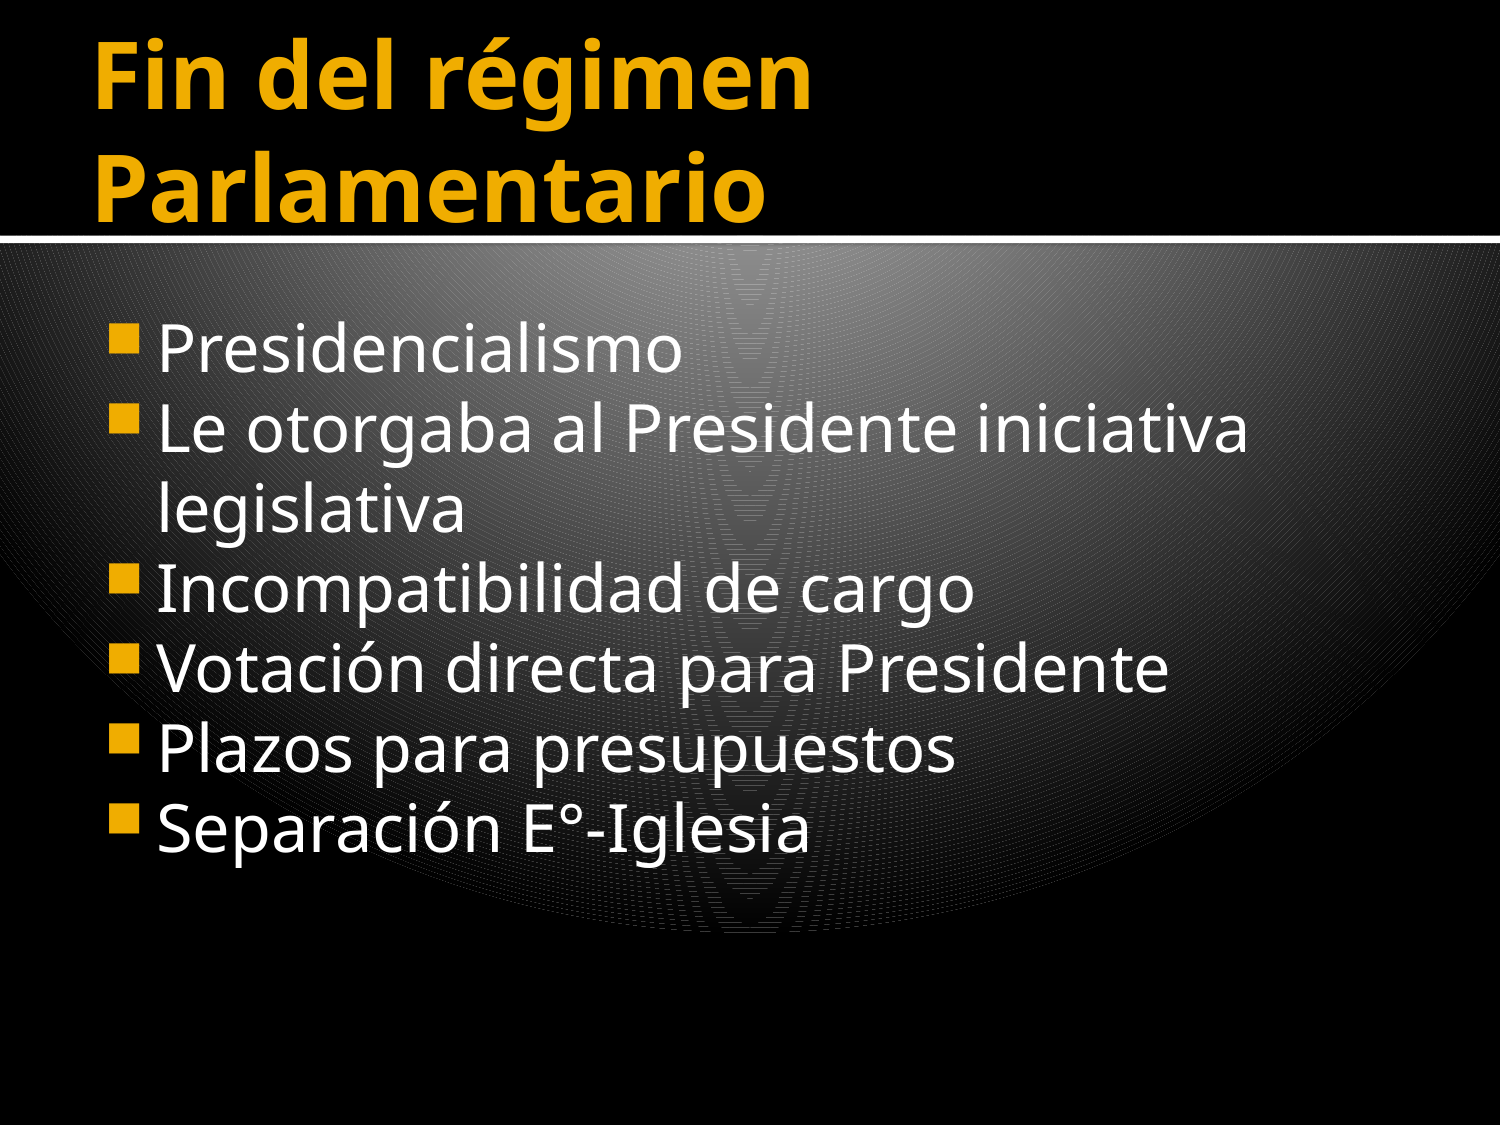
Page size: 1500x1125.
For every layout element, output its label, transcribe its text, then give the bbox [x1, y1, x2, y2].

title Fin del régimen Parlamentario [75, 25, 1425, 231]
list Presidencialismo Le otorgaba al Presidente iniciativa legislativa Incompatibilidad de cargo Votación directa para Presidente Plazos para presupuestos Separación E°-Iglesia [75, 291, 1425, 1050]
